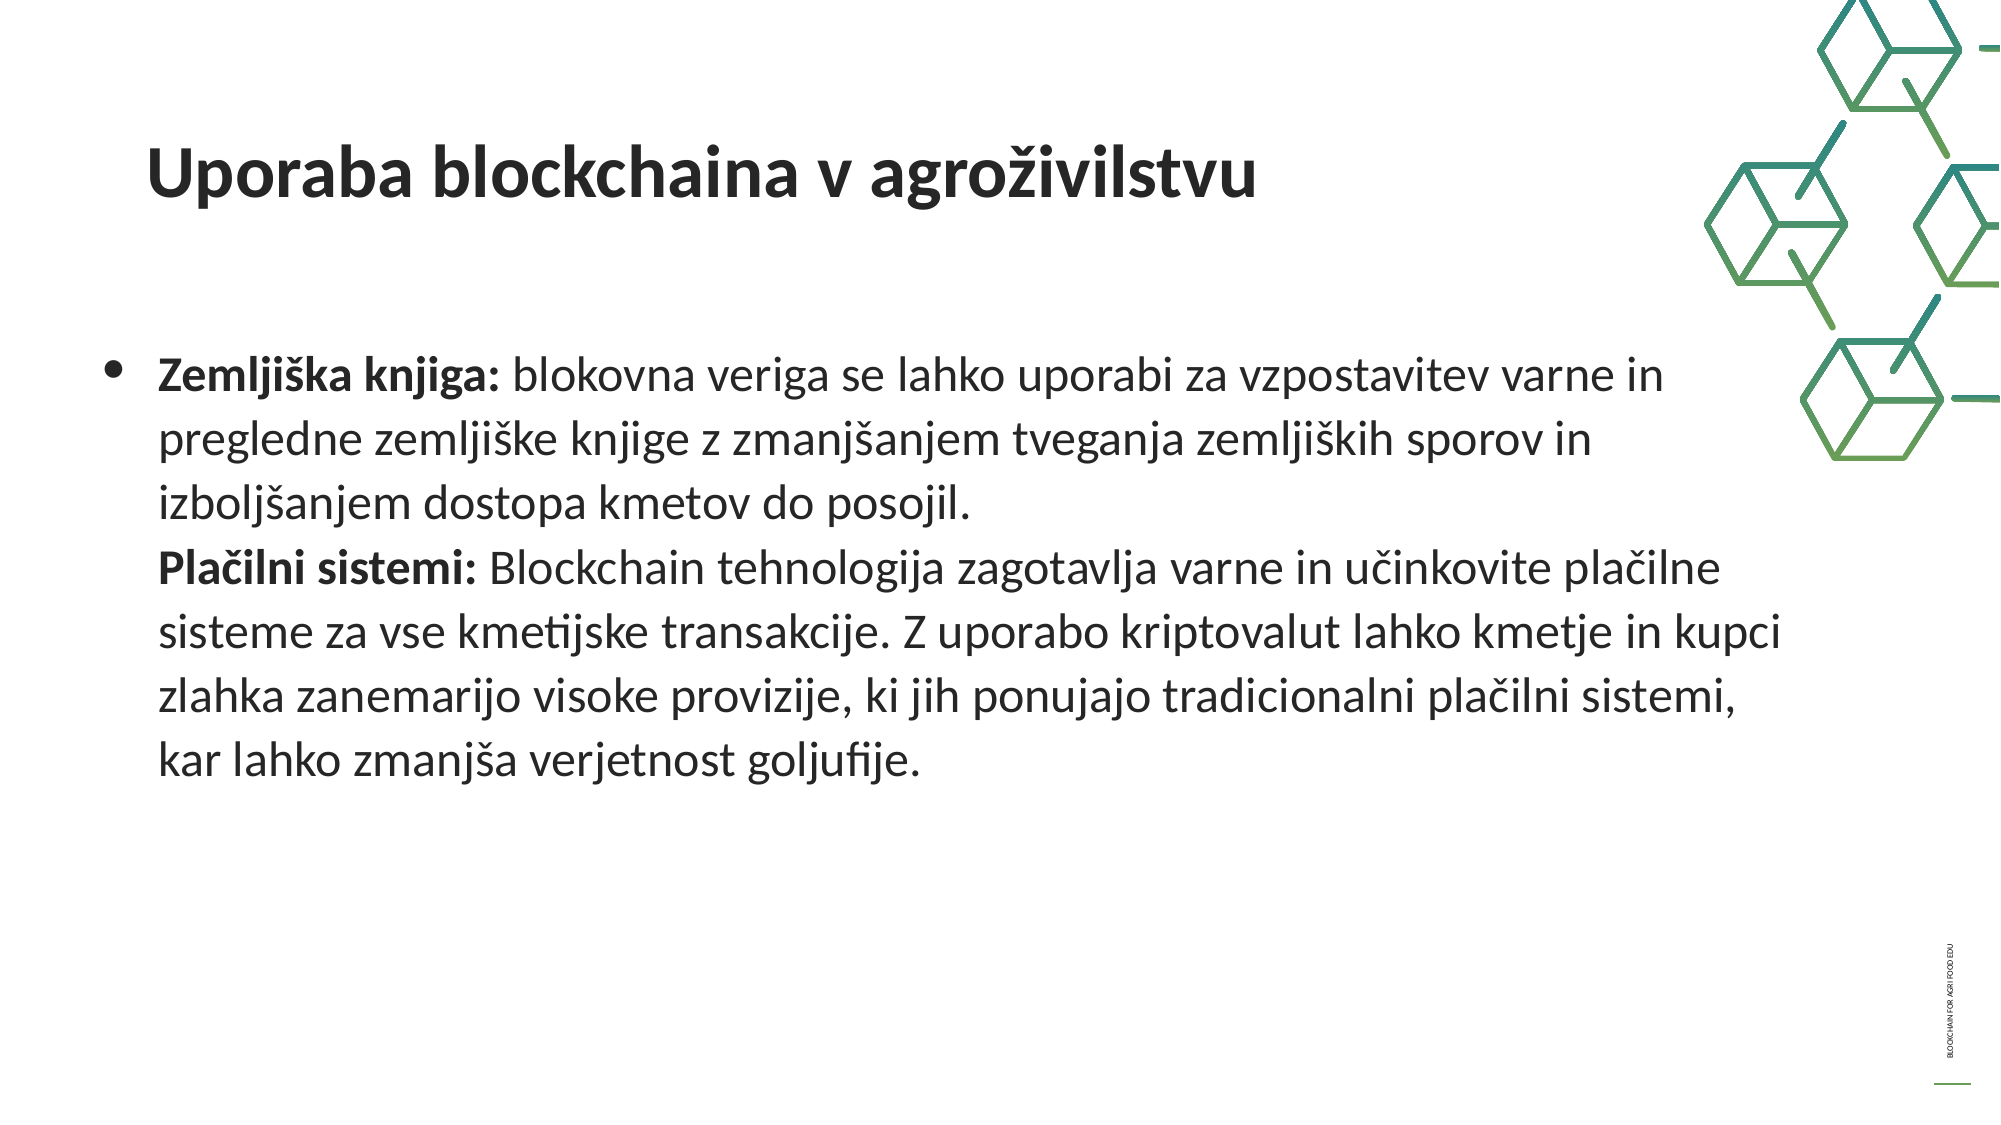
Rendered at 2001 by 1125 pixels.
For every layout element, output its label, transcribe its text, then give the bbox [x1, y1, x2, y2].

list Zemljiška knjiga: blokovna veriga se lahko uporabi za vzpostavitev varne in pregledne zemljiške knjige z zmanjšanjem tveganja zemljiških sporov in izboljšanjem dostopa kmetov do posojil. Plačilni sistemi: Blockchain tehnologija zagotavlja varne in učinkovite plačilne sisteme za vse kmetijske transakcije. Z uporabo kriptovalut lahko kmetje in kupci zlahka zanemarijo visoke provizije, ki jih ponujajo tradicionalni plačilni sistemi, kar lahko zmanjša verjetnost goljufije. [86, 329, 1825, 1100]
list Uporaba blockchaina v agroživilstvu [130, 124, 1698, 337]
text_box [1703, 0, 2000, 462]
